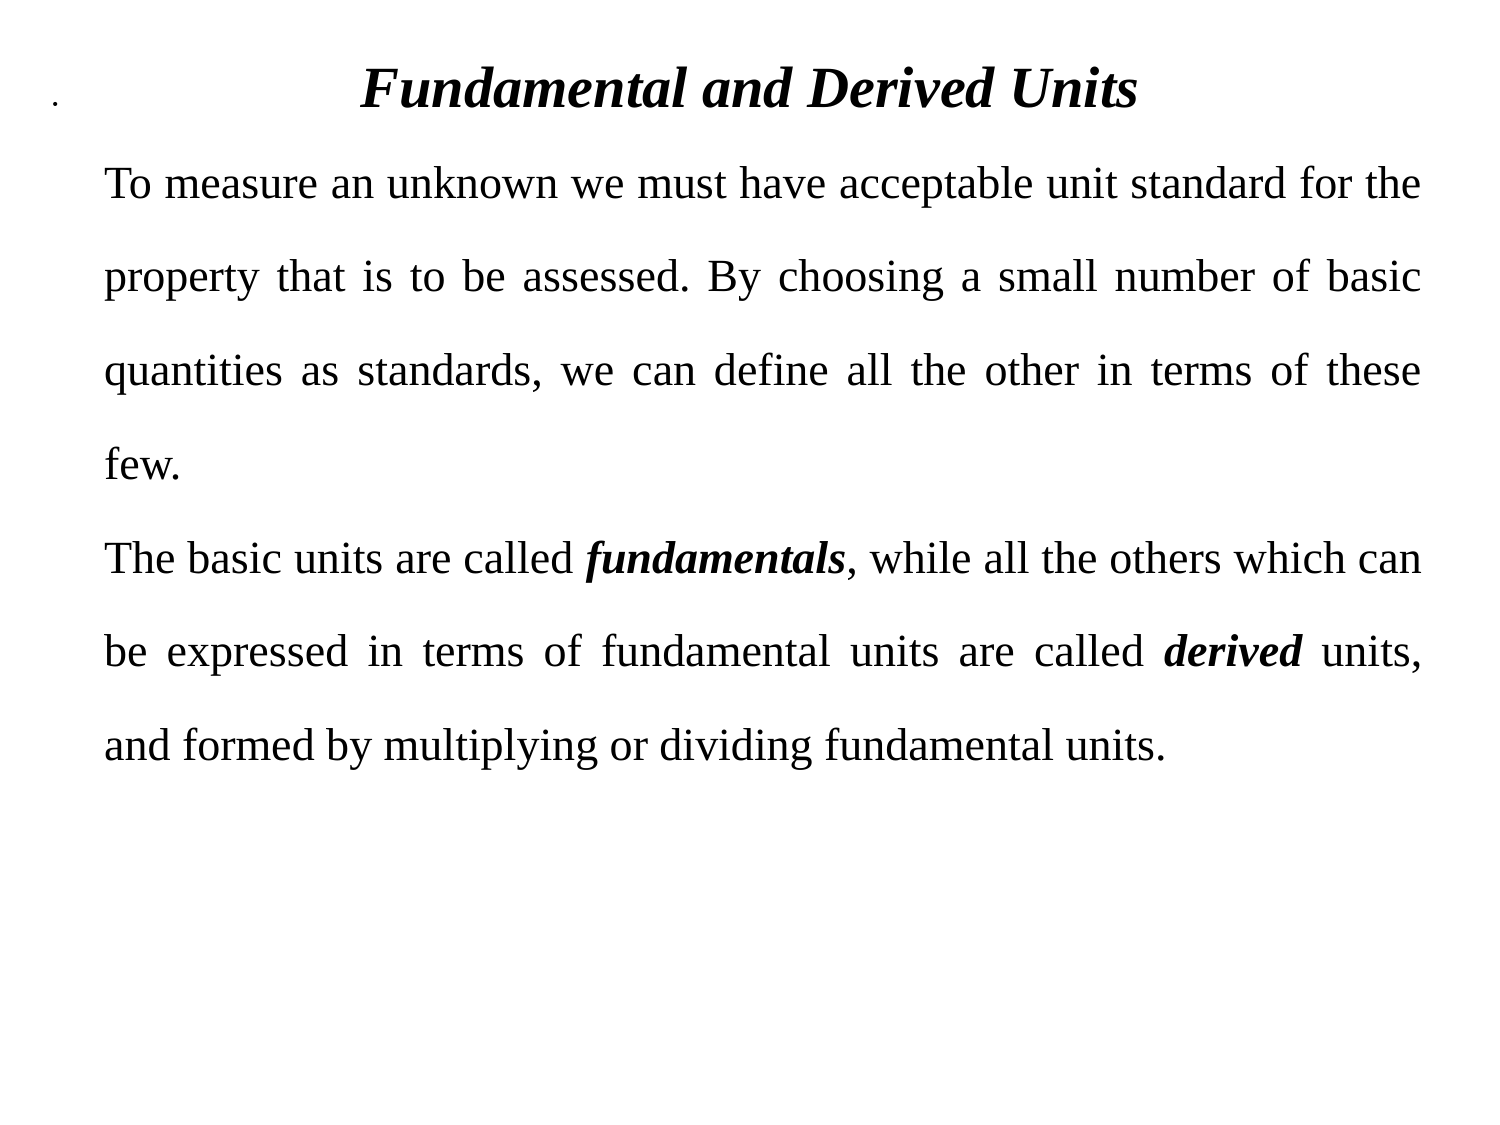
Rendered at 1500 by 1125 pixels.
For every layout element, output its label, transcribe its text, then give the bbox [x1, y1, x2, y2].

title Fundamental and Derived Units [75, 37, 1425, 75]
list To measure an unknown we must have acceptable unit standard for the property that is to be assessed. By choosing a small number of basic quantities as standards, we can define all the other in terms of these few. The basic units are called fundamentals, while all the others which can be expressed in terms of fundamental units are called derived units, and formed by multiplying or dividing fundamental units. [37, 75, 1438, 800]
